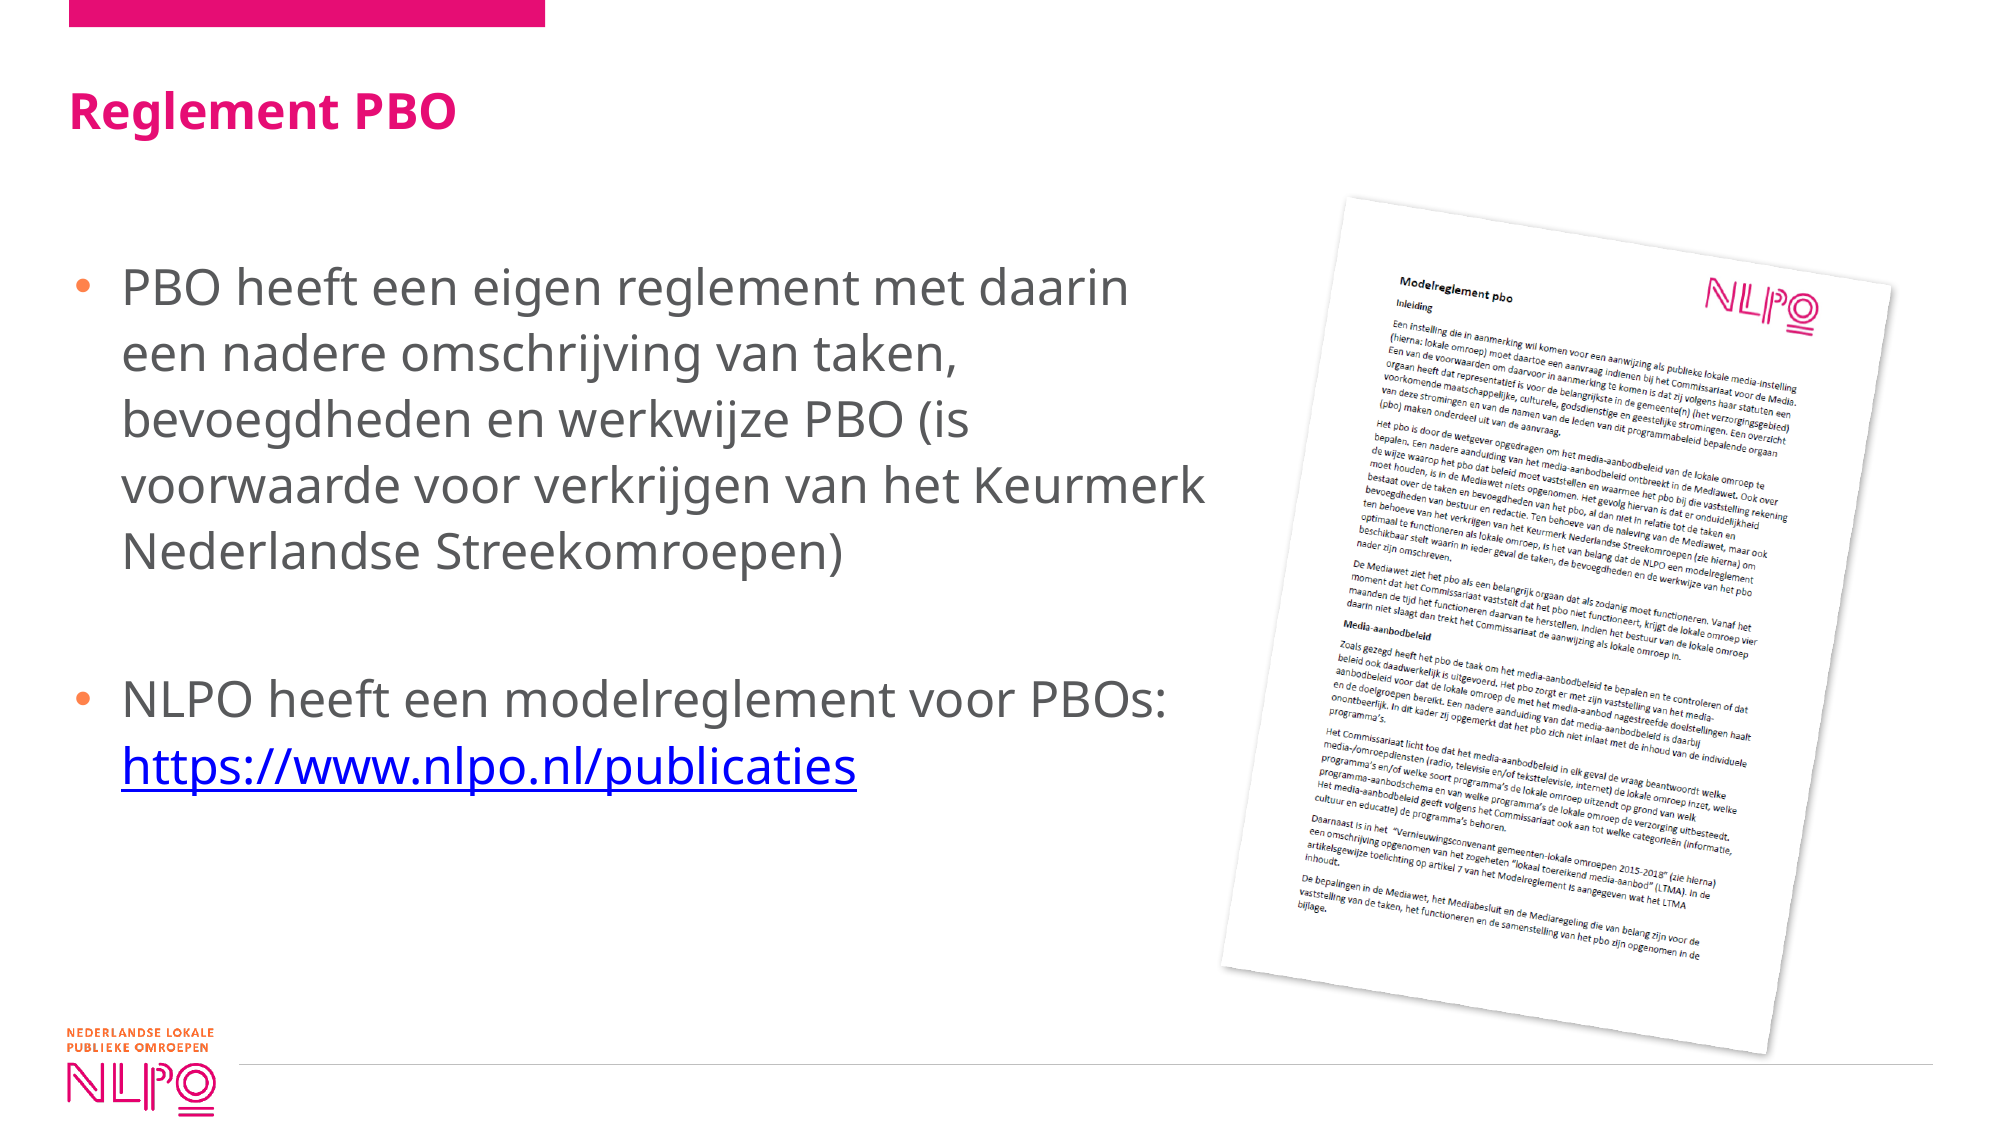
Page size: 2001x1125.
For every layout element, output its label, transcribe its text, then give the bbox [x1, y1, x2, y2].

title Reglement PBO [68, 59, 1934, 141]
picture [67, 1028, 216, 1118]
picture [1221, 198, 1891, 1053]
text_box PBO heeft een eigen reglement met daarin een nadere omschrijving van taken, bevoegdheden en werkwijze PBO (is voorwaarde voor verkrijgen van het Keurmerk Nederlandse Streekomroepen) NLPO heeft een modelreglement voor PBOs: https://www.nlpo.nl/publicaties [66, 242, 1221, 811]
